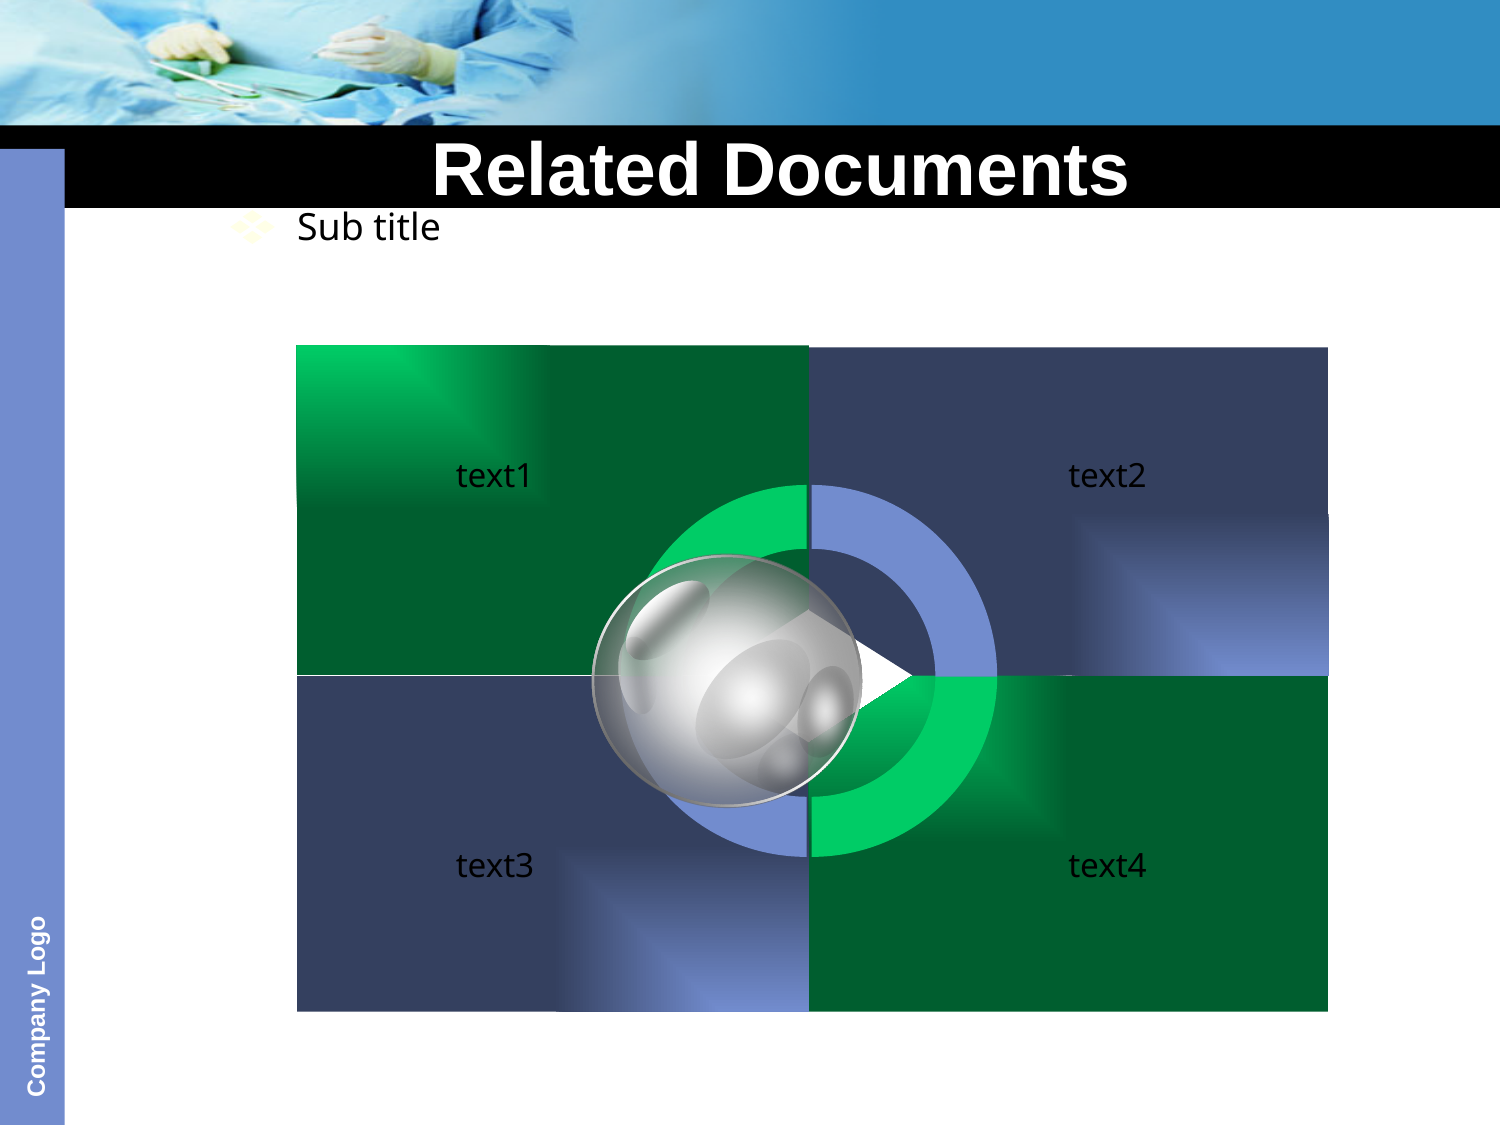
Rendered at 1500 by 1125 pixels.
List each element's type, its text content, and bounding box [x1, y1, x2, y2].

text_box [296, 344, 1330, 1012]
picture [0, 0, 1500, 125]
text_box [229, 195, 615, 256]
title Related Documents [62, 124, 1500, 206]
